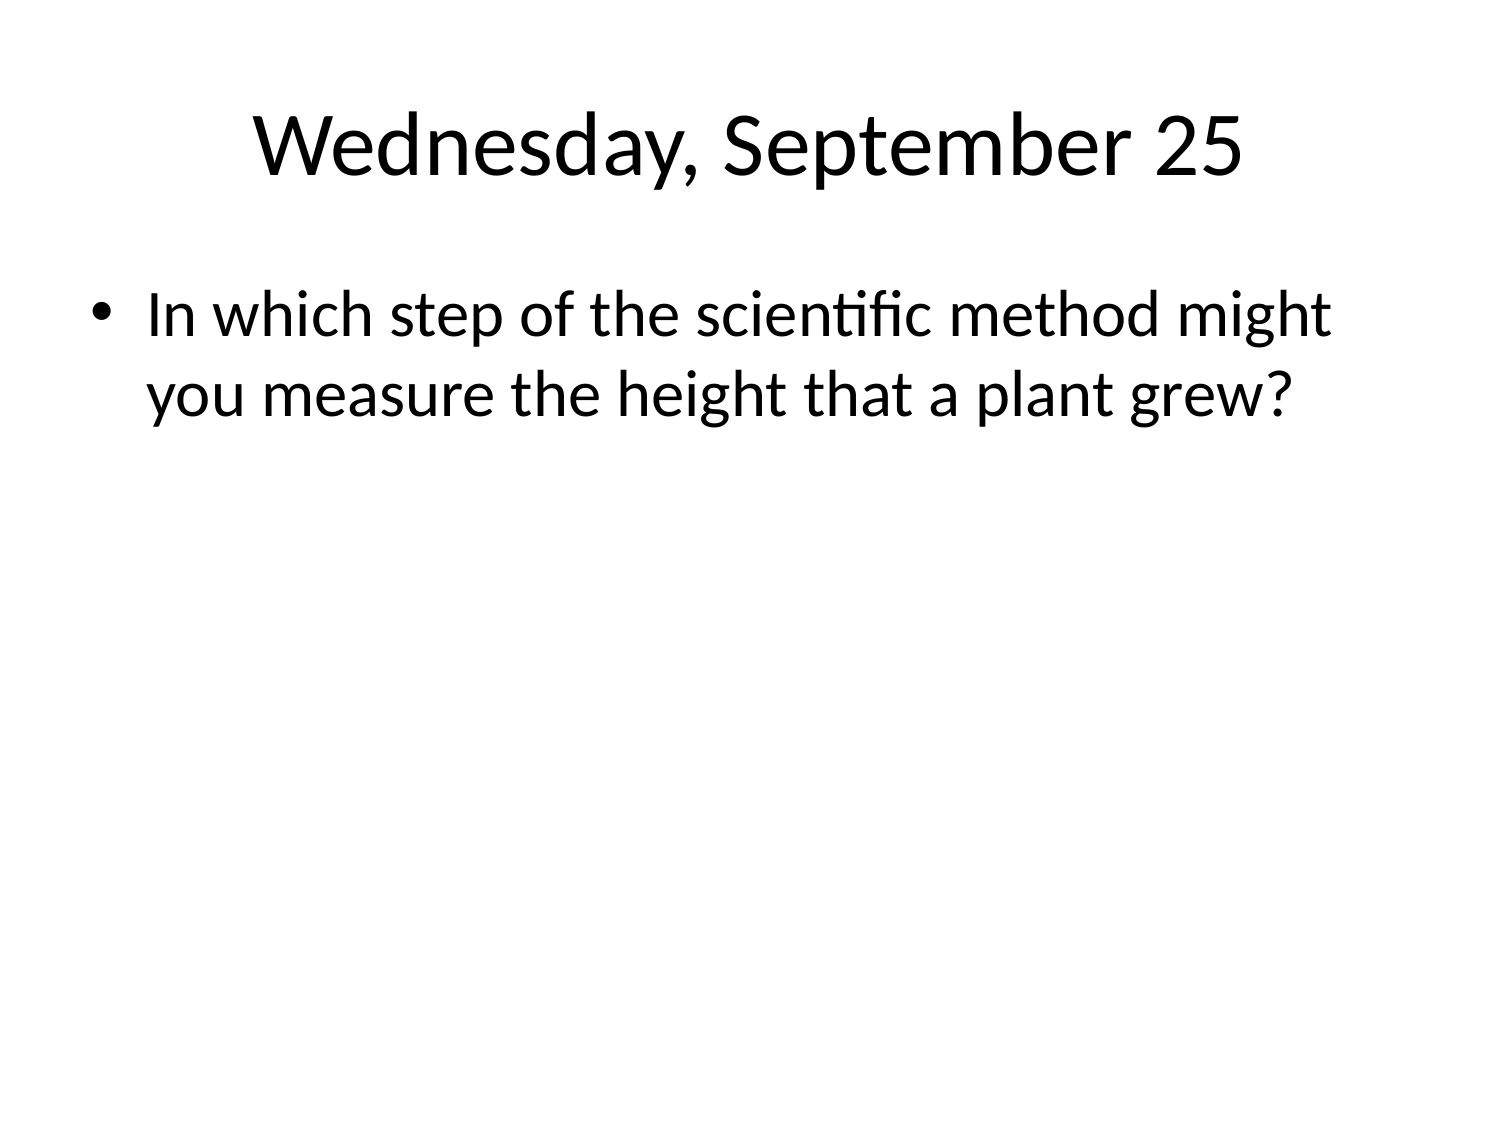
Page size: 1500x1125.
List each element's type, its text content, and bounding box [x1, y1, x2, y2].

list In which step of the scientific method might you measure the height that a plant grew? [75, 262, 1425, 1005]
title Wednesday, September 25 [75, 45, 1425, 233]
